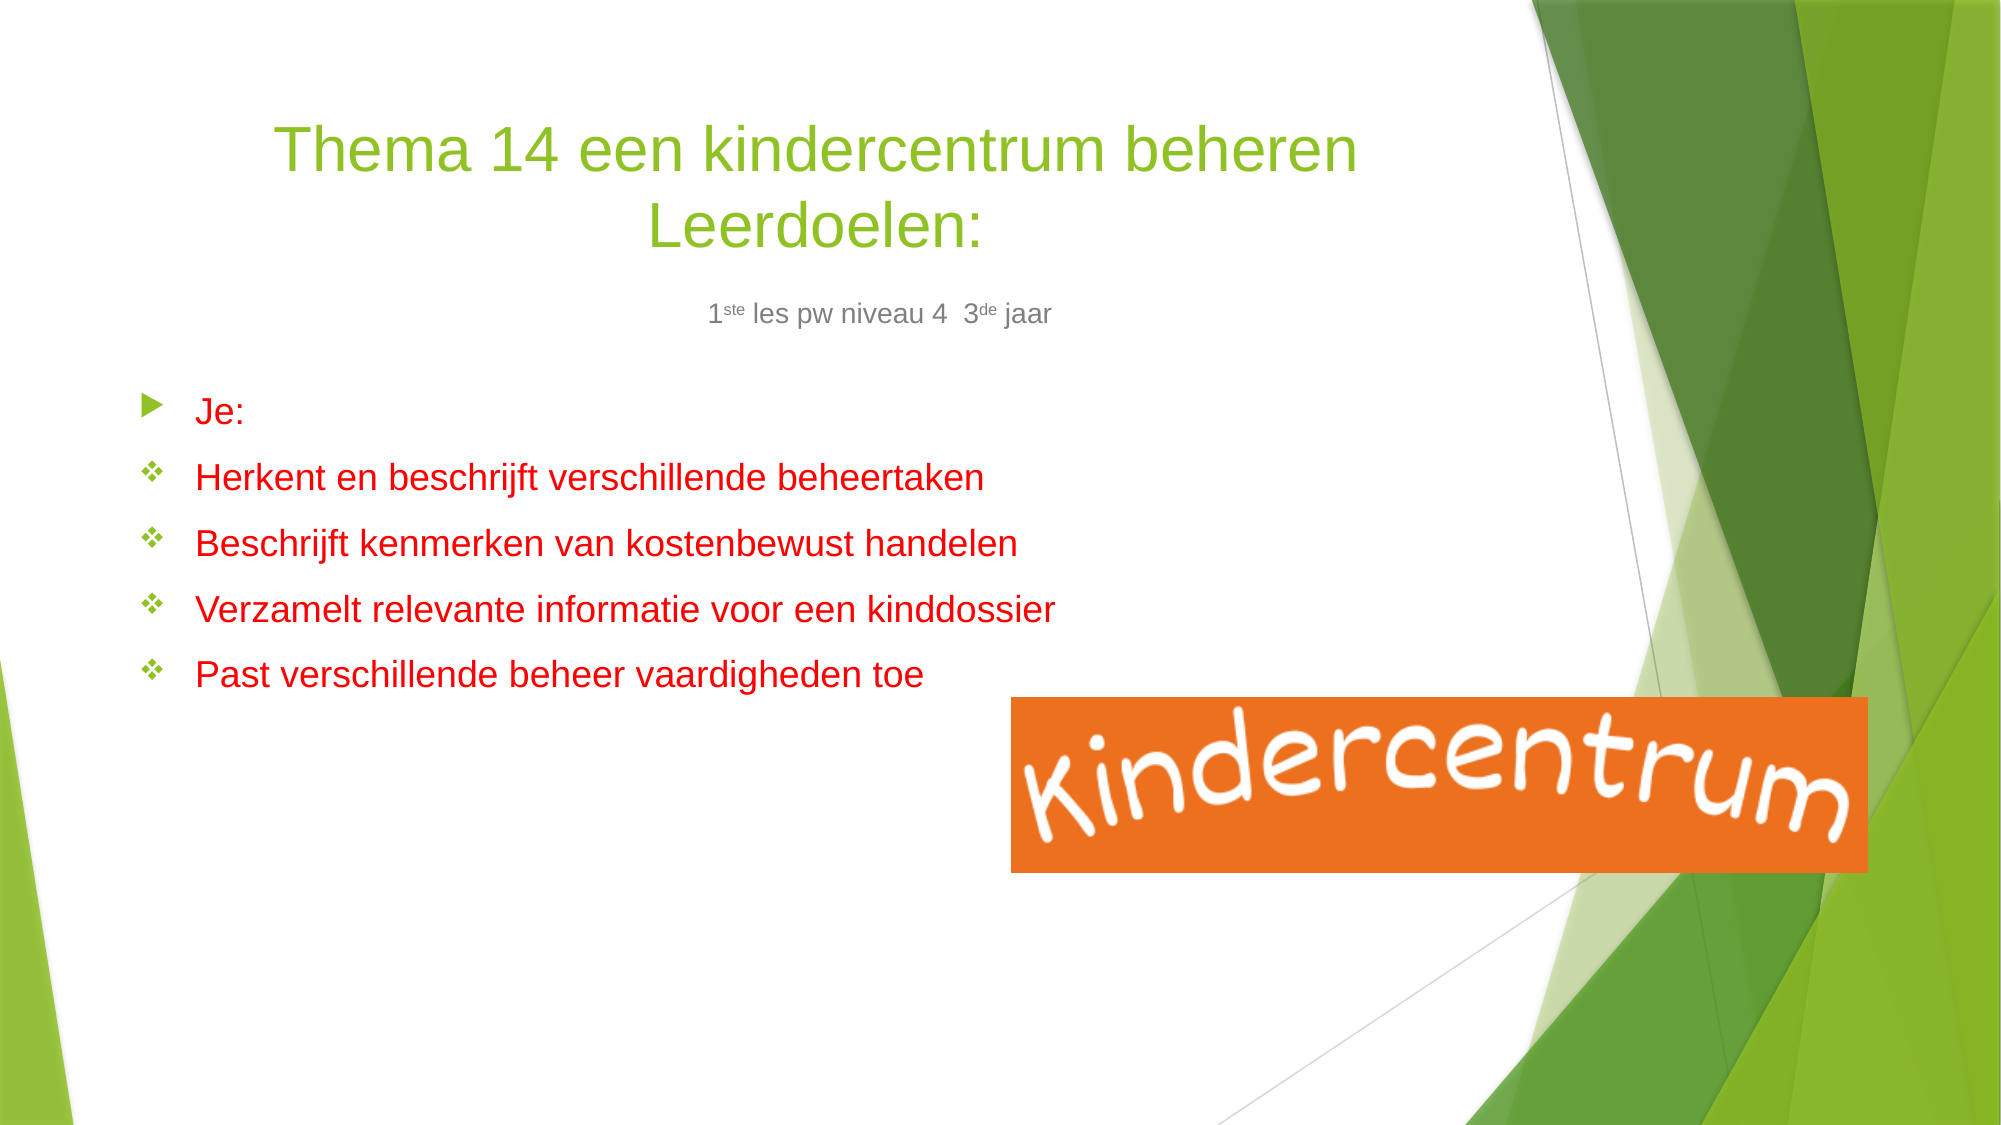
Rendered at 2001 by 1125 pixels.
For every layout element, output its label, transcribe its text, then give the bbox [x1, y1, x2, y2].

list Je: Herkent en beschrijft verschillende beheertaken Beschrijft kenmerken van kostenbewust handelen Verzamelt relevante informatie voor een kinddossier Past verschillende beheer vaardigheden toe [123, 379, 1534, 1017]
title Thema 14 een kindercentrum beheren Leerdoelen: 1ste les pw niveau 4 3de jaar [111, 99, 1522, 380]
picture [1010, 697, 1868, 874]
